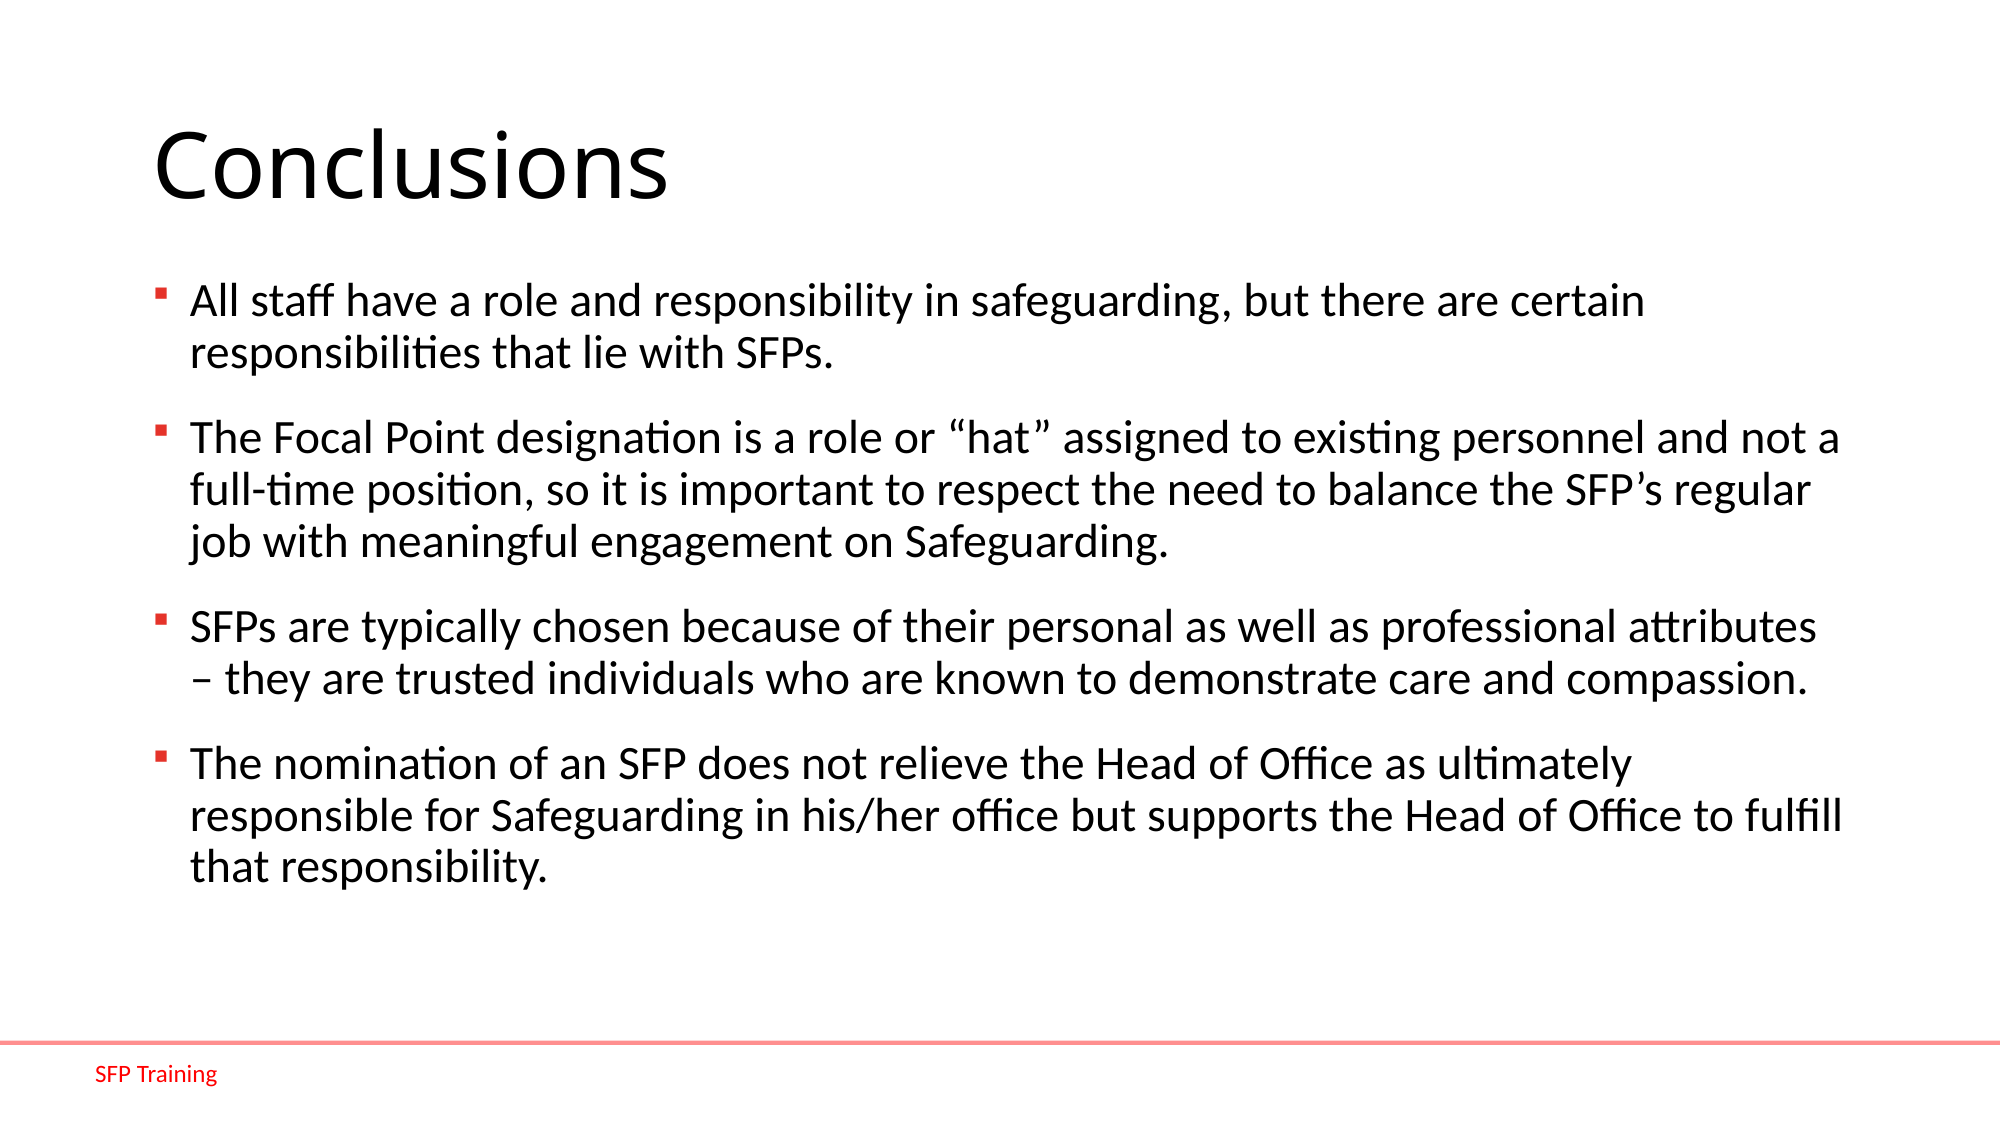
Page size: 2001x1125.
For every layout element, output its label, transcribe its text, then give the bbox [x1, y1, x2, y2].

footer SFP Training [0, 1045, 494, 1103]
title Conclusions [137, 59, 1863, 267]
list All staff have a role and responsibility in safeguarding, but there are certain responsibilities that lie with SFPs. The Focal Point designation is a role or “hat” assigned to existing personnel and not a full-time position, so it is important to respect the need to balance the SFP’s regular job with meaningful engagement on Safeguarding. SFPs are typically chosen because of their personal as well as professional attributes – they are trusted individuals who are known to demonstrate care and compassion. The nomination of an SFP does not relieve the Head of Office as ultimately responsible for Safeguarding in his/her office but supports the Head of Office to fulfill that responsibility. [137, 267, 1863, 982]
